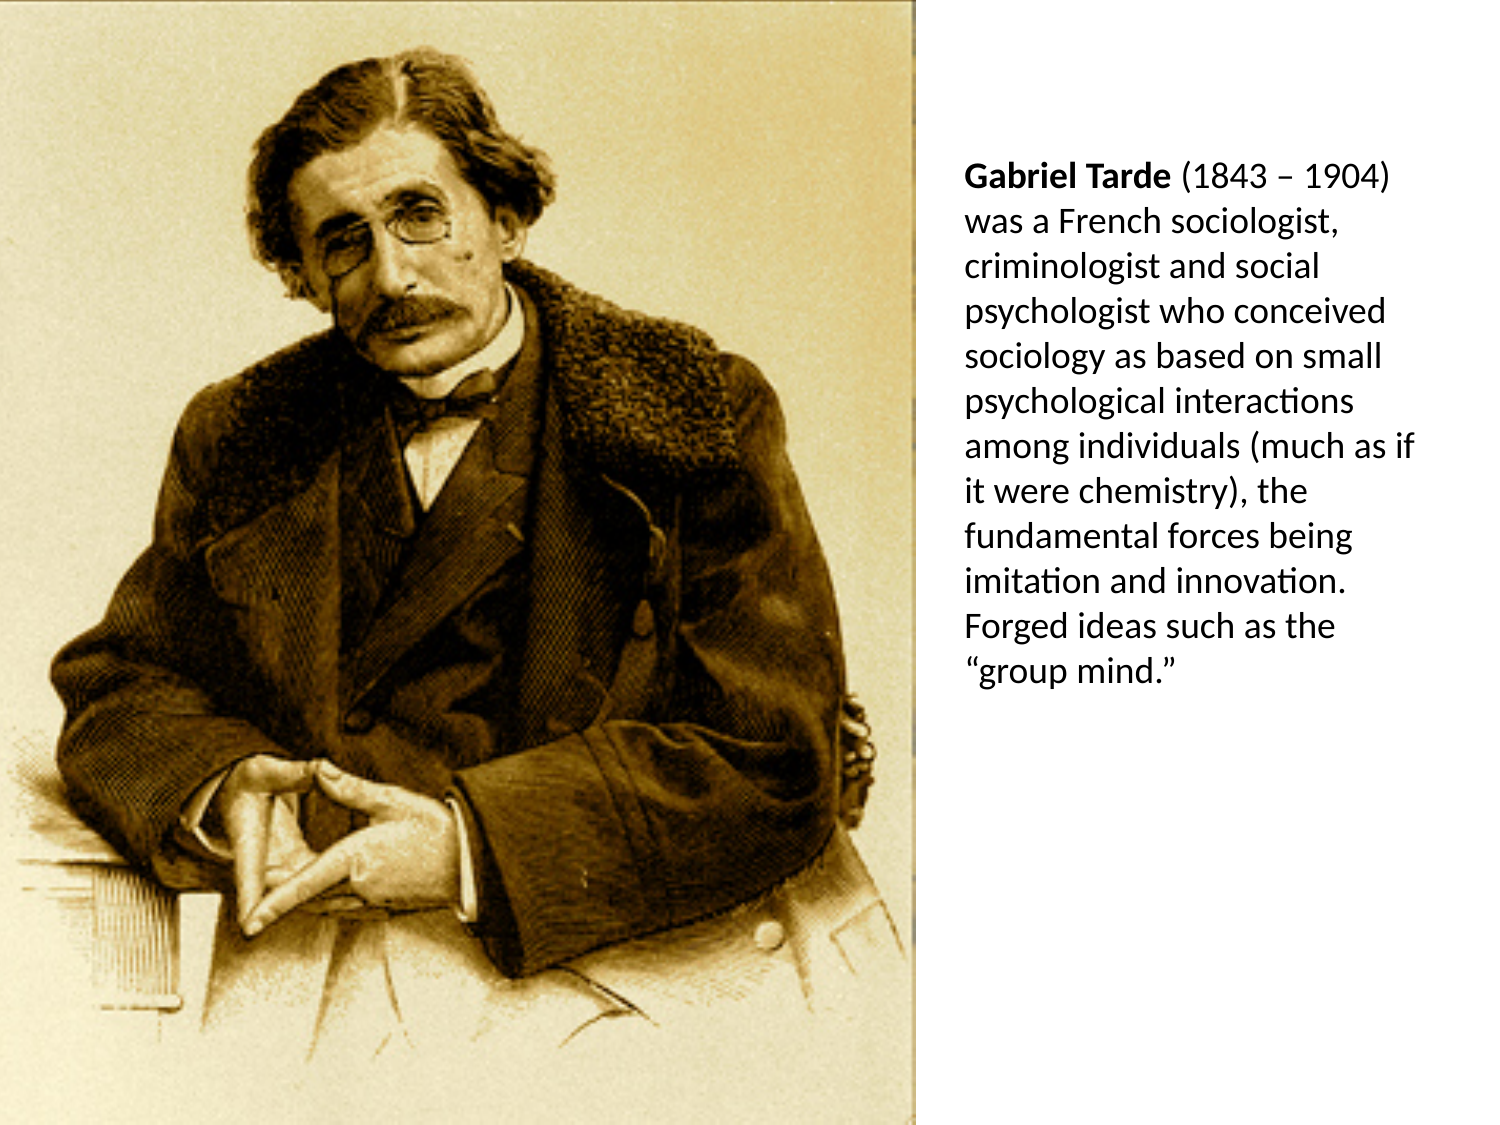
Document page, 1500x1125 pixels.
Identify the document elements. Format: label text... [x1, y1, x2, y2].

text_box Gabriel Tarde (1843 – 1904) was a French sociologist, criminologist and social psychologist who conceived sociology as based on small psychological interactions among individuals (much as if it were chemistry), the fundamental forces being imitation and innovation. Forged ideas such as the “group mind.” [949, 143, 1451, 699]
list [0, 0, 921, 1125]
